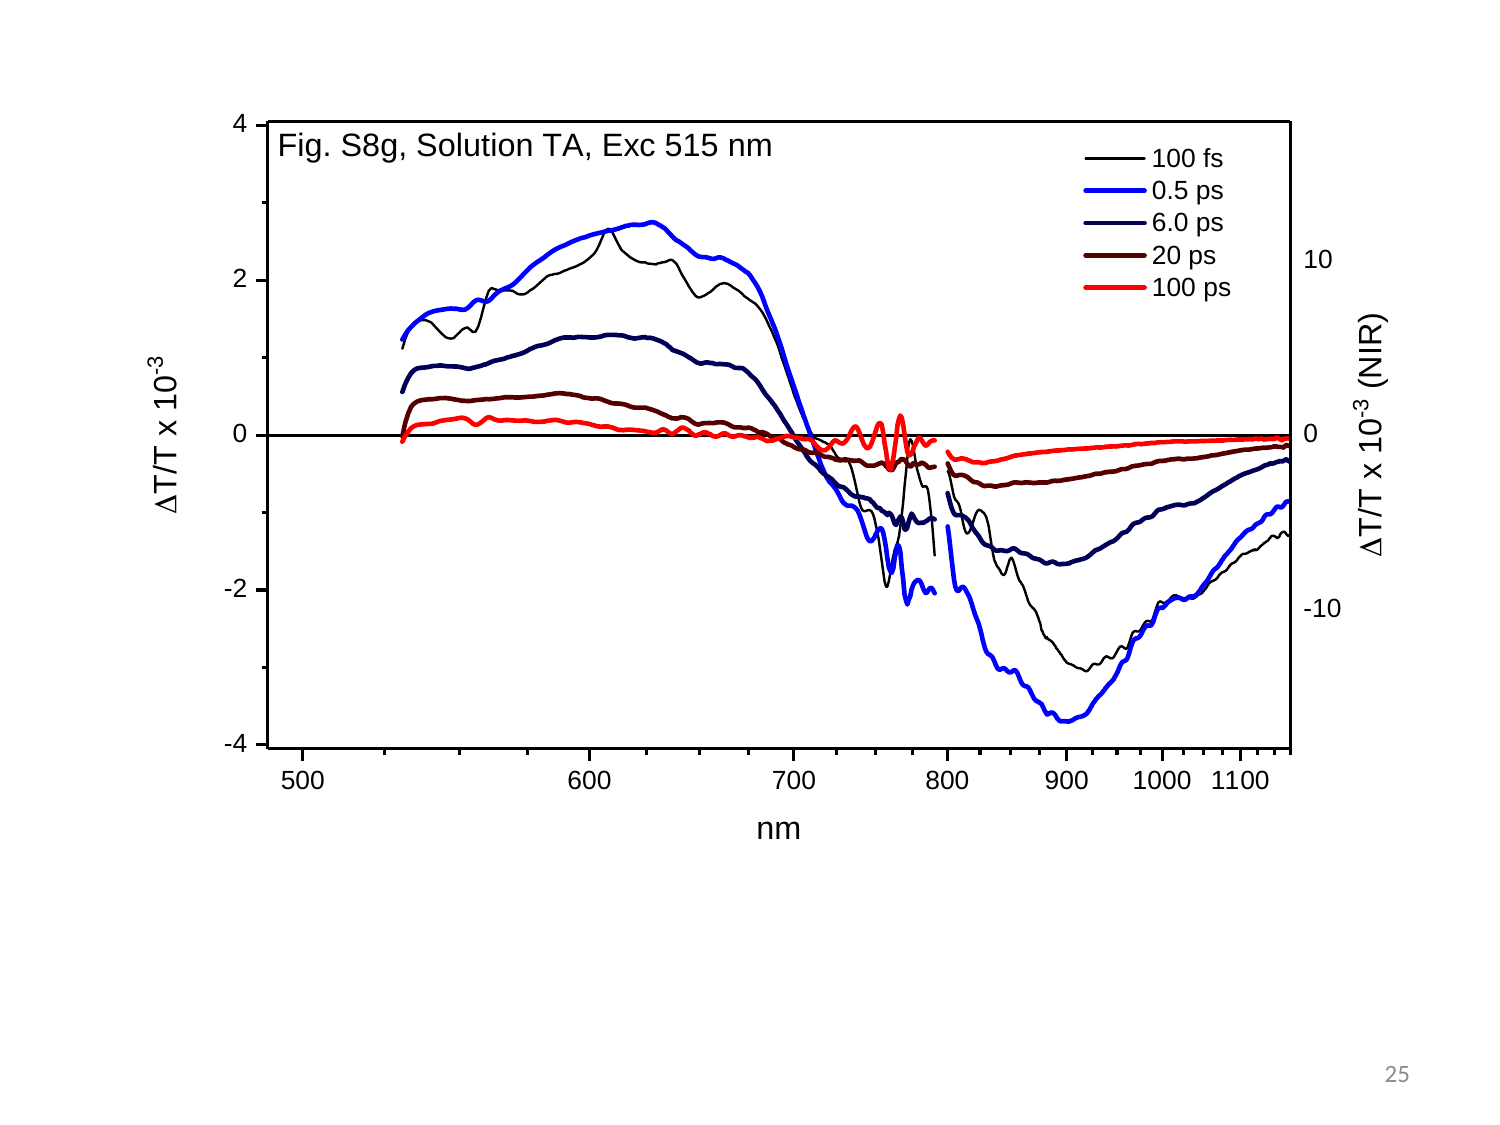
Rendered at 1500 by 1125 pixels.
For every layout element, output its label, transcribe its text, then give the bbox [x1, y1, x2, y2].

slide_number 25 [1074, 1057, 1425, 1103]
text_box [0, 0, 1500, 1049]
